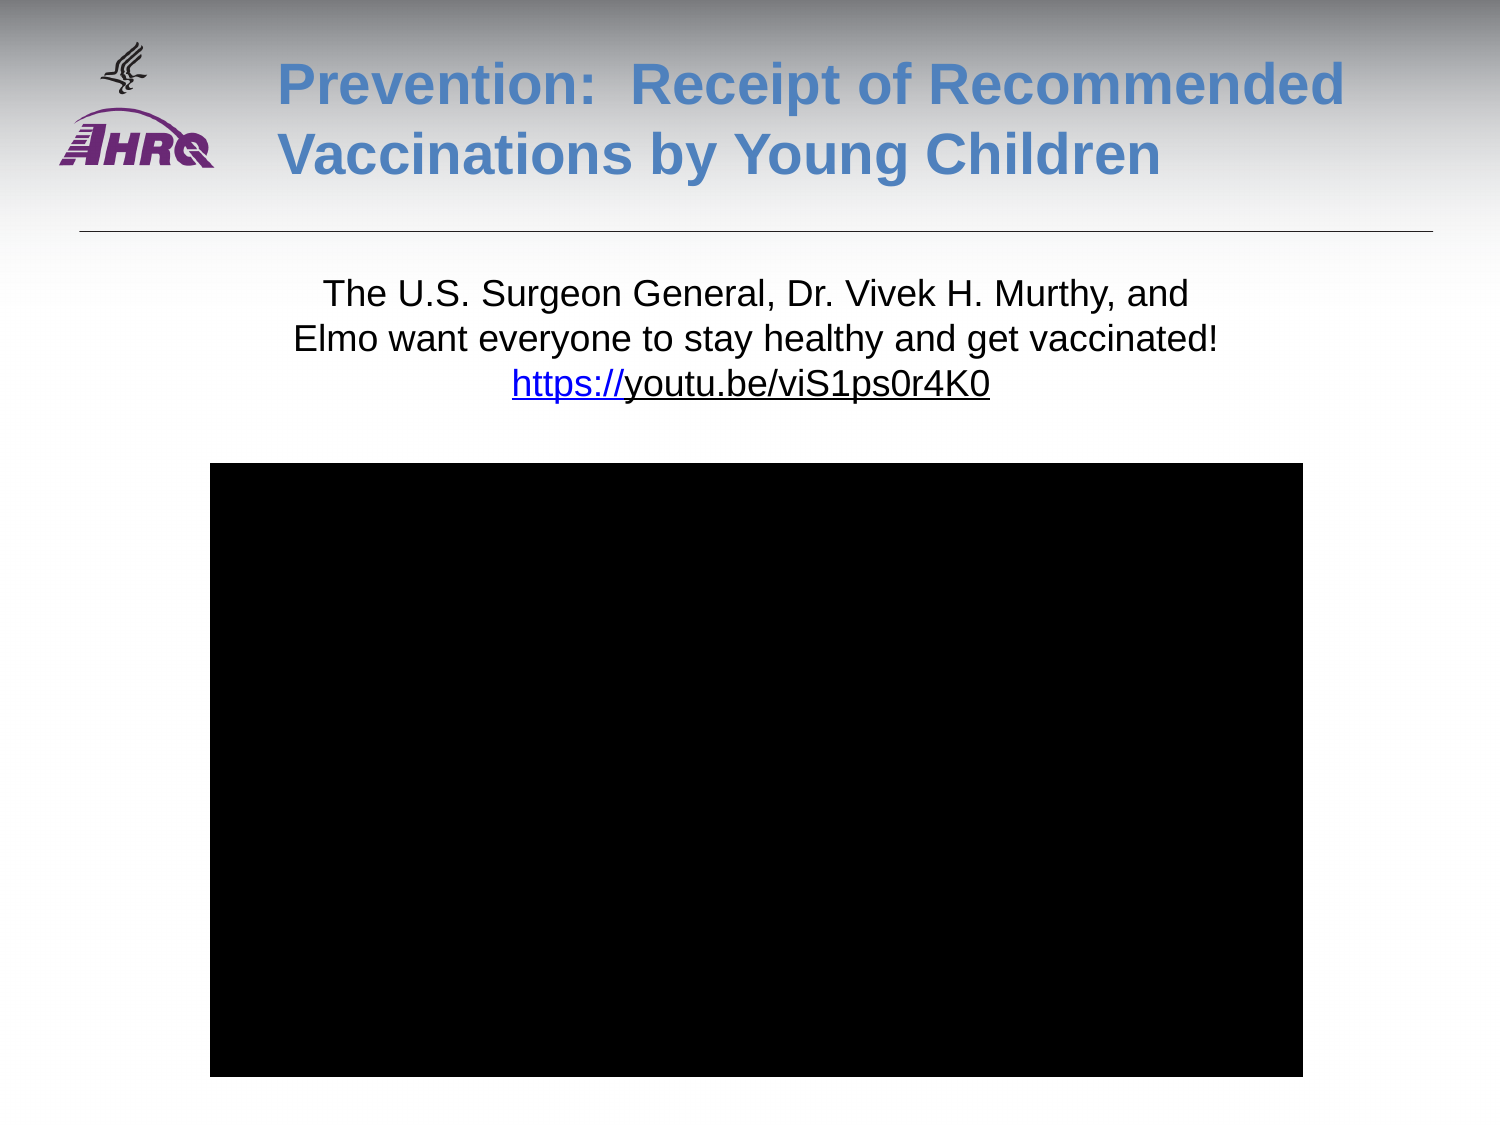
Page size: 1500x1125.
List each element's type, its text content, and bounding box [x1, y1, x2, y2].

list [209, 462, 1304, 1078]
title Prevention: Receipt of Recommended Vaccinations by Young Children [262, 45, 1500, 188]
text_box The U.S. Surgeon General, Dr. Vivek H. Murthy, and Elmo want everyone to stay healthy and get vaccinated! https://youtu.be/viS1ps0r4K0 [274, 261, 1238, 412]
picture [0, 0, 1500, 1125]
